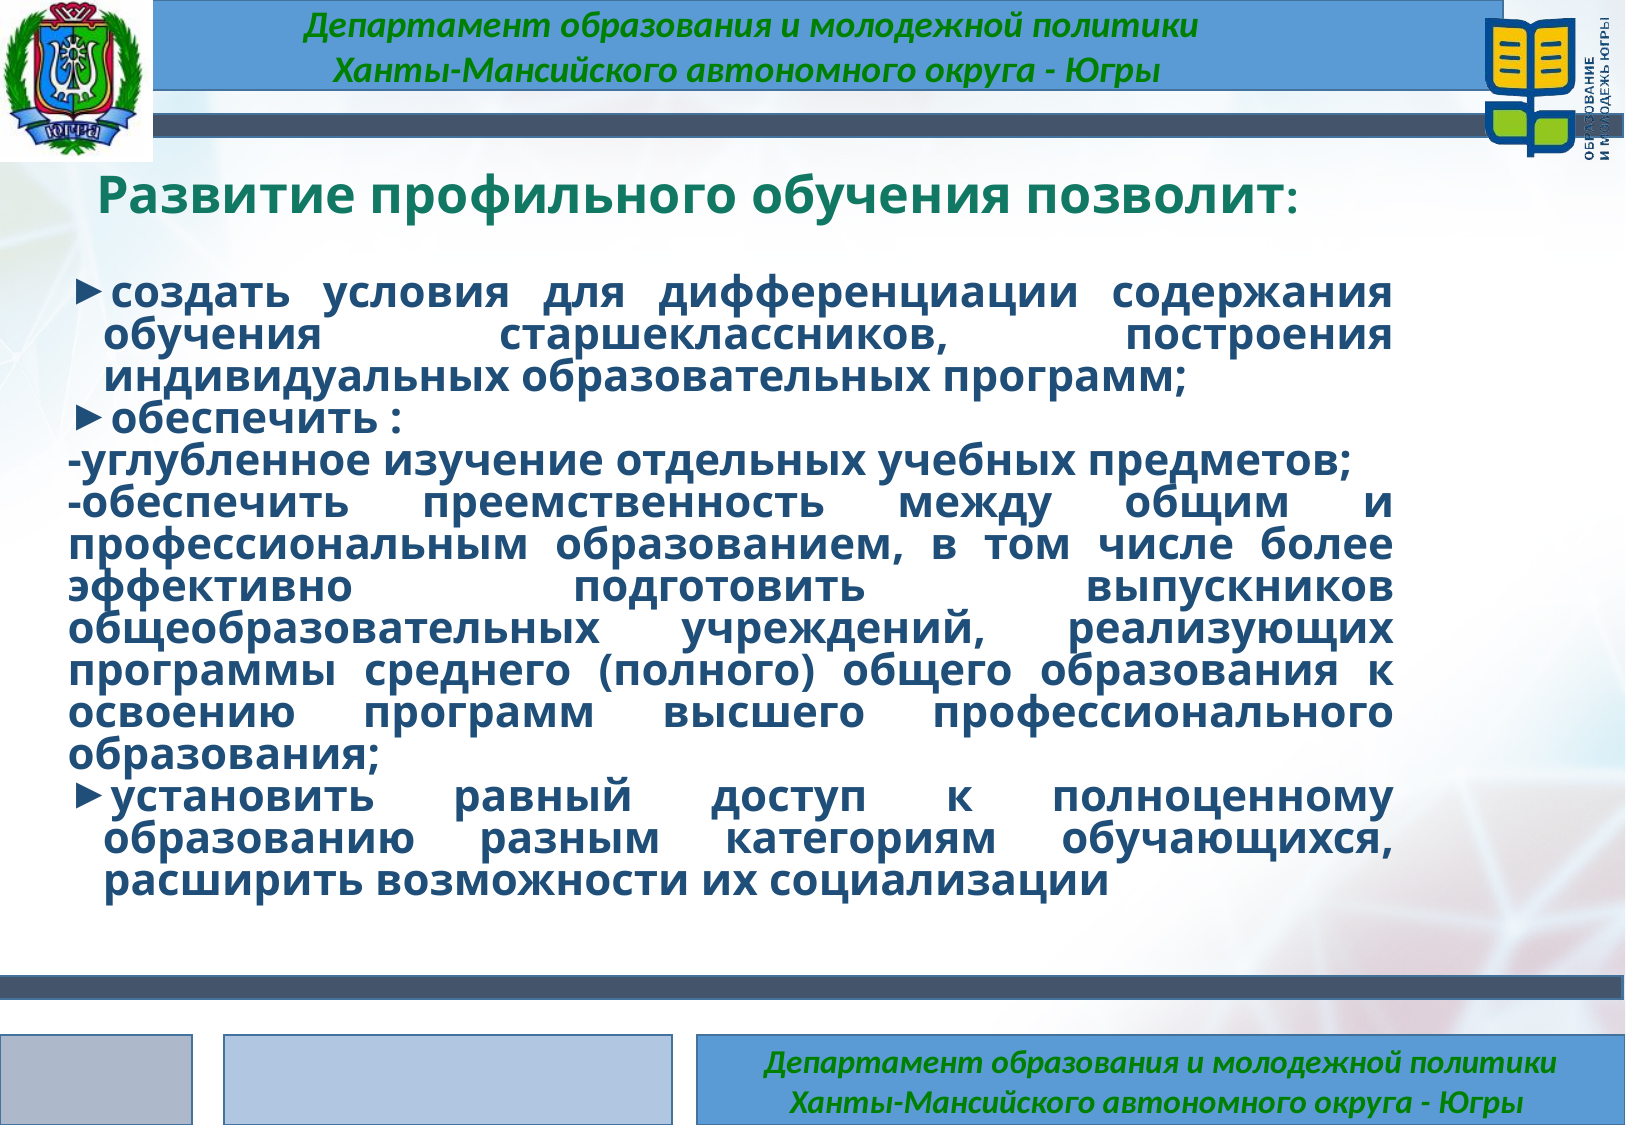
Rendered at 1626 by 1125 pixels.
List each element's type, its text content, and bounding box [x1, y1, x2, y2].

text_box [0, 975, 1624, 1000]
text_box Департамент образования и молодежной политики Ханты-Мансийского автономного округа - Югры [153, 0, 1504, 91]
text_box [0, 1034, 193, 1125]
picture [0, 0, 1626, 1125]
title Развитие профильного обучения позволит: [83, 161, 1344, 232]
text_box [223, 1034, 673, 1125]
text_box [1612, 113, 1624, 138]
text_box создать условия для дифференциации содержания обучения старшеклассников, построения индивидуальных образовательных программ; обеспечить : -углубленное изучение отдельных учебных предметов; -обеспечить преемственность между общим и профессиональным образованием, в том числе более эффективно подготовить выпускников общеобразовательных учреждений, реализующих программы среднего (полного) общего образования к освоению программ высшего профессионального образования; установить равный доступ к полноценному образованию разным категориям обучающихся, расширить возможности их социализации [54, 267, 1408, 911]
text_box [153, 113, 1485, 138]
text_box Департамент образования и молодежной политики Ханты-Мансийского автономного округа - Югры [696, 1034, 1625, 1125]
